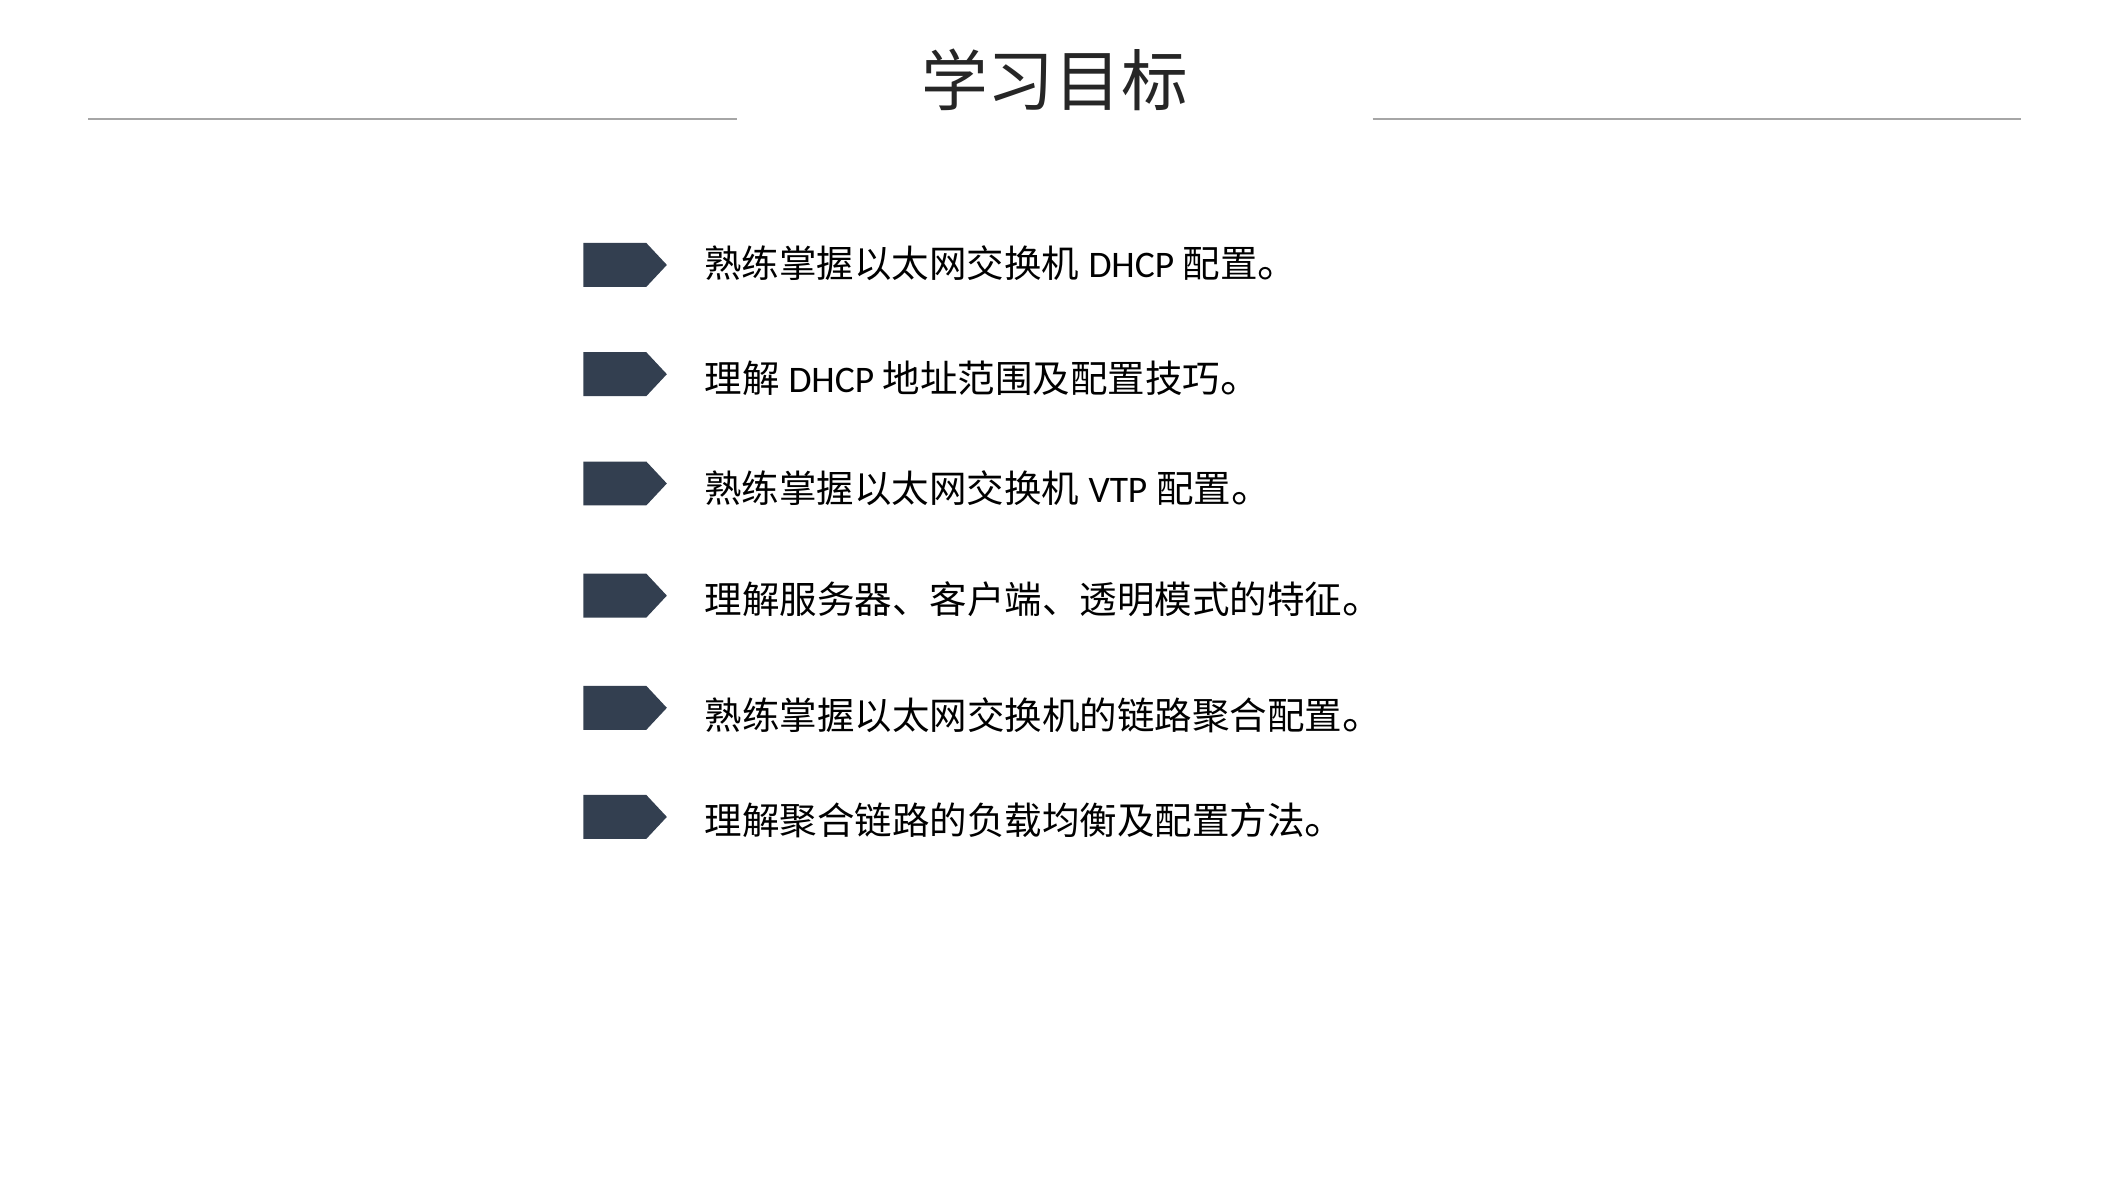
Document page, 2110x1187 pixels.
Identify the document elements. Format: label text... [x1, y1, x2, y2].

text_box [583, 794, 667, 839]
text_box [583, 461, 667, 506]
text_box 熟练掌握以太网交换机的链路聚合配置。 [689, 680, 1524, 746]
text_box 学习目标 [730, 38, 1379, 119]
text_box [583, 685, 667, 730]
text_box [583, 352, 667, 397]
text_box 熟练掌握以太网交换机VTP配置。 [689, 453, 1341, 519]
text_box 理解DHCP地址范围及配置技巧。 [689, 342, 1398, 408]
text_box 理解聚合链路的负载均衡及配置方法。 [689, 785, 1524, 851]
text_box 熟练掌握以太网交换机DHCP配置。 [689, 228, 1442, 294]
text_box [583, 242, 667, 287]
text_box [583, 573, 667, 618]
text_box 理解服务器、客户端、透明模式的特征。 [689, 564, 1524, 630]
